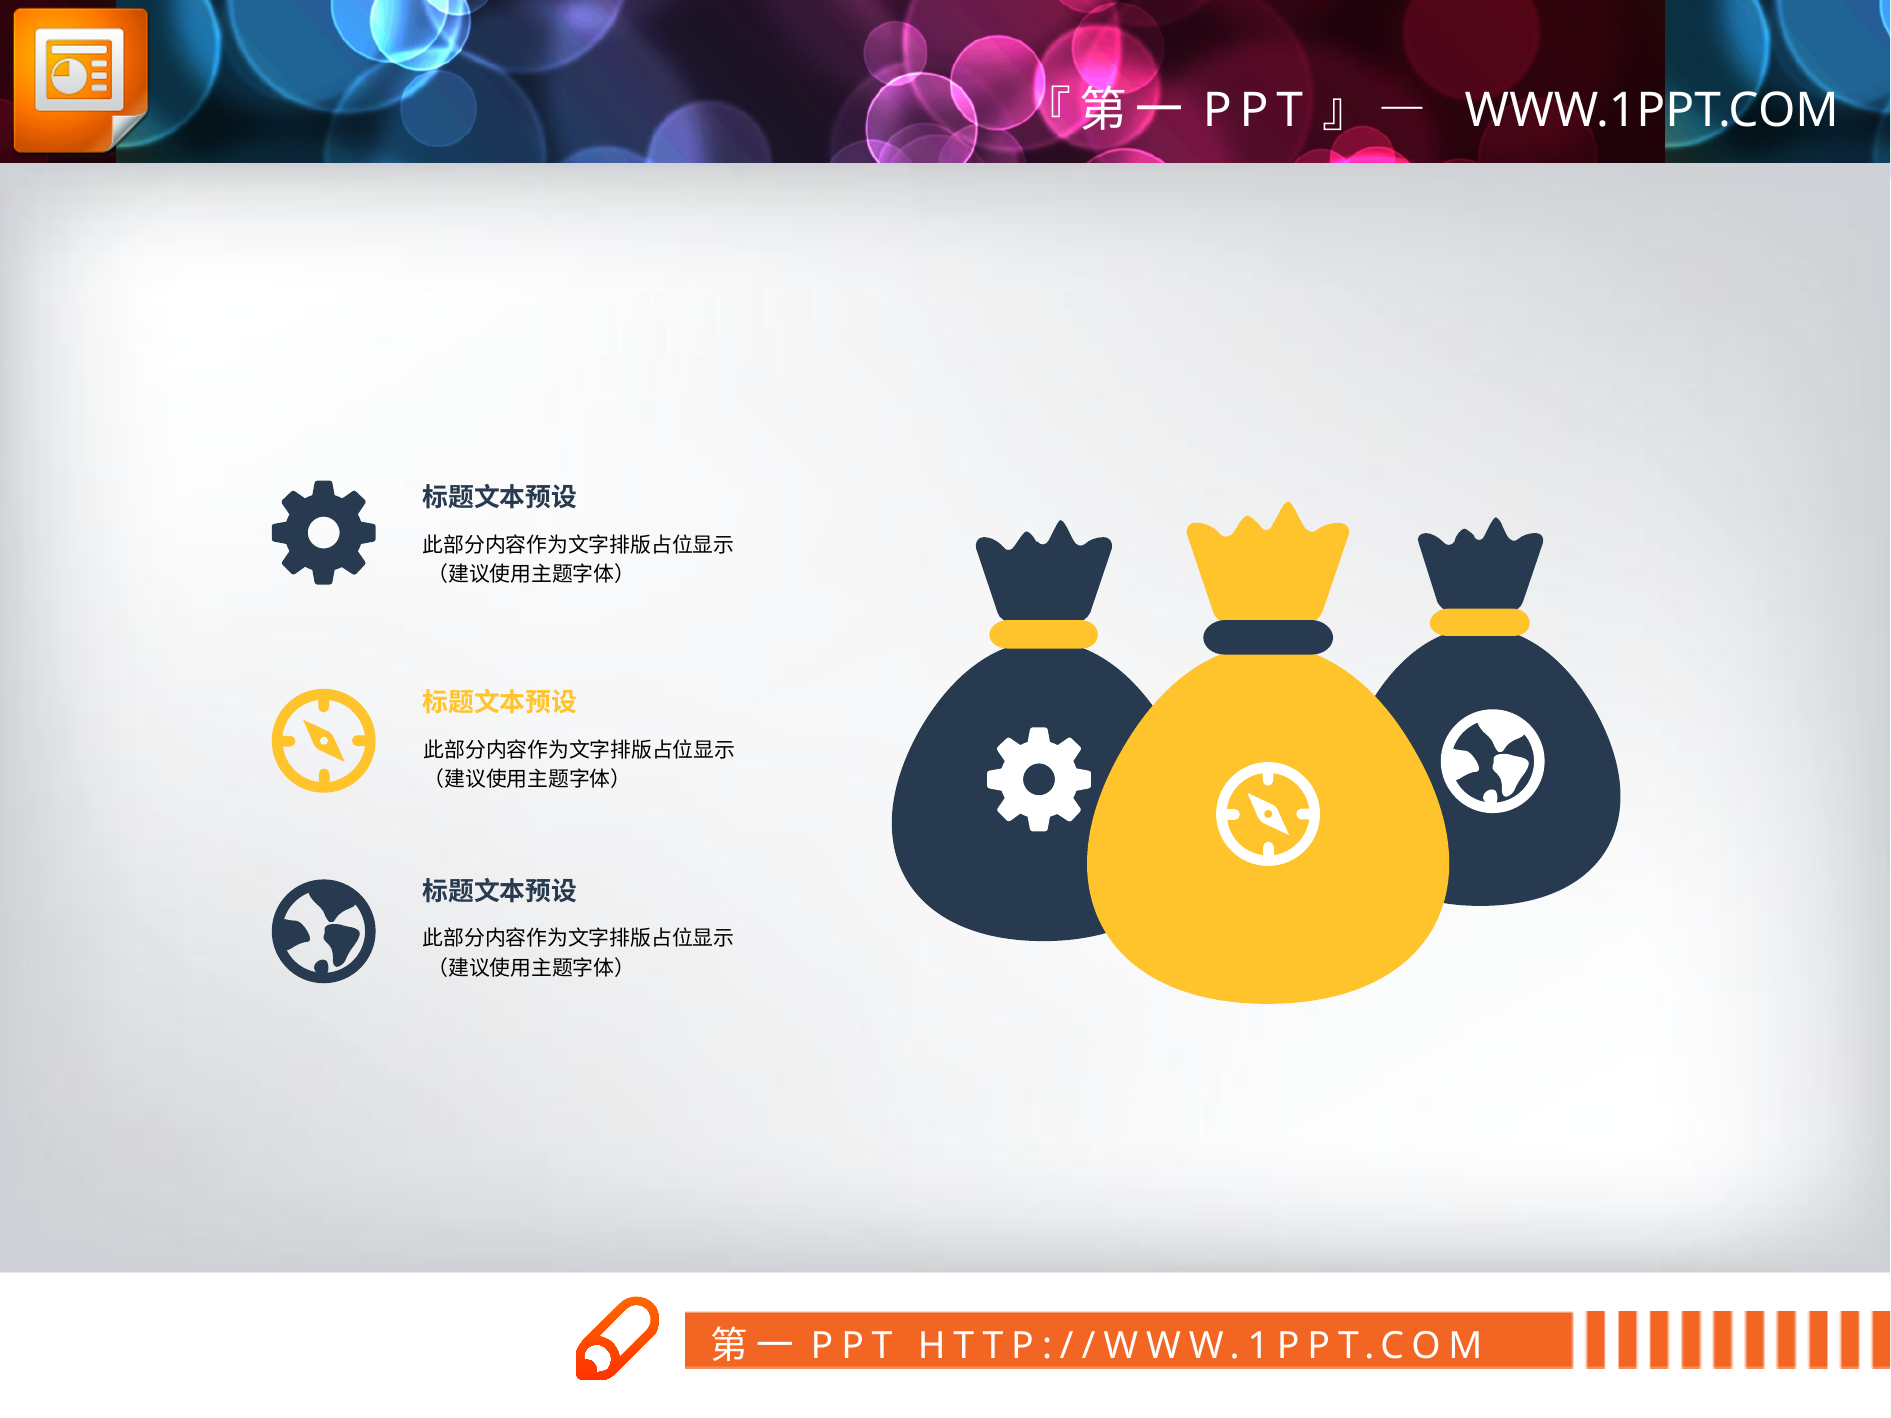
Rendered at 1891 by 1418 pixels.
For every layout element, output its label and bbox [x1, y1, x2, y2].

picture [0, 0, 1891, 1275]
picture [685, 1311, 1891, 1369]
text_box [271, 473, 1657, 1005]
